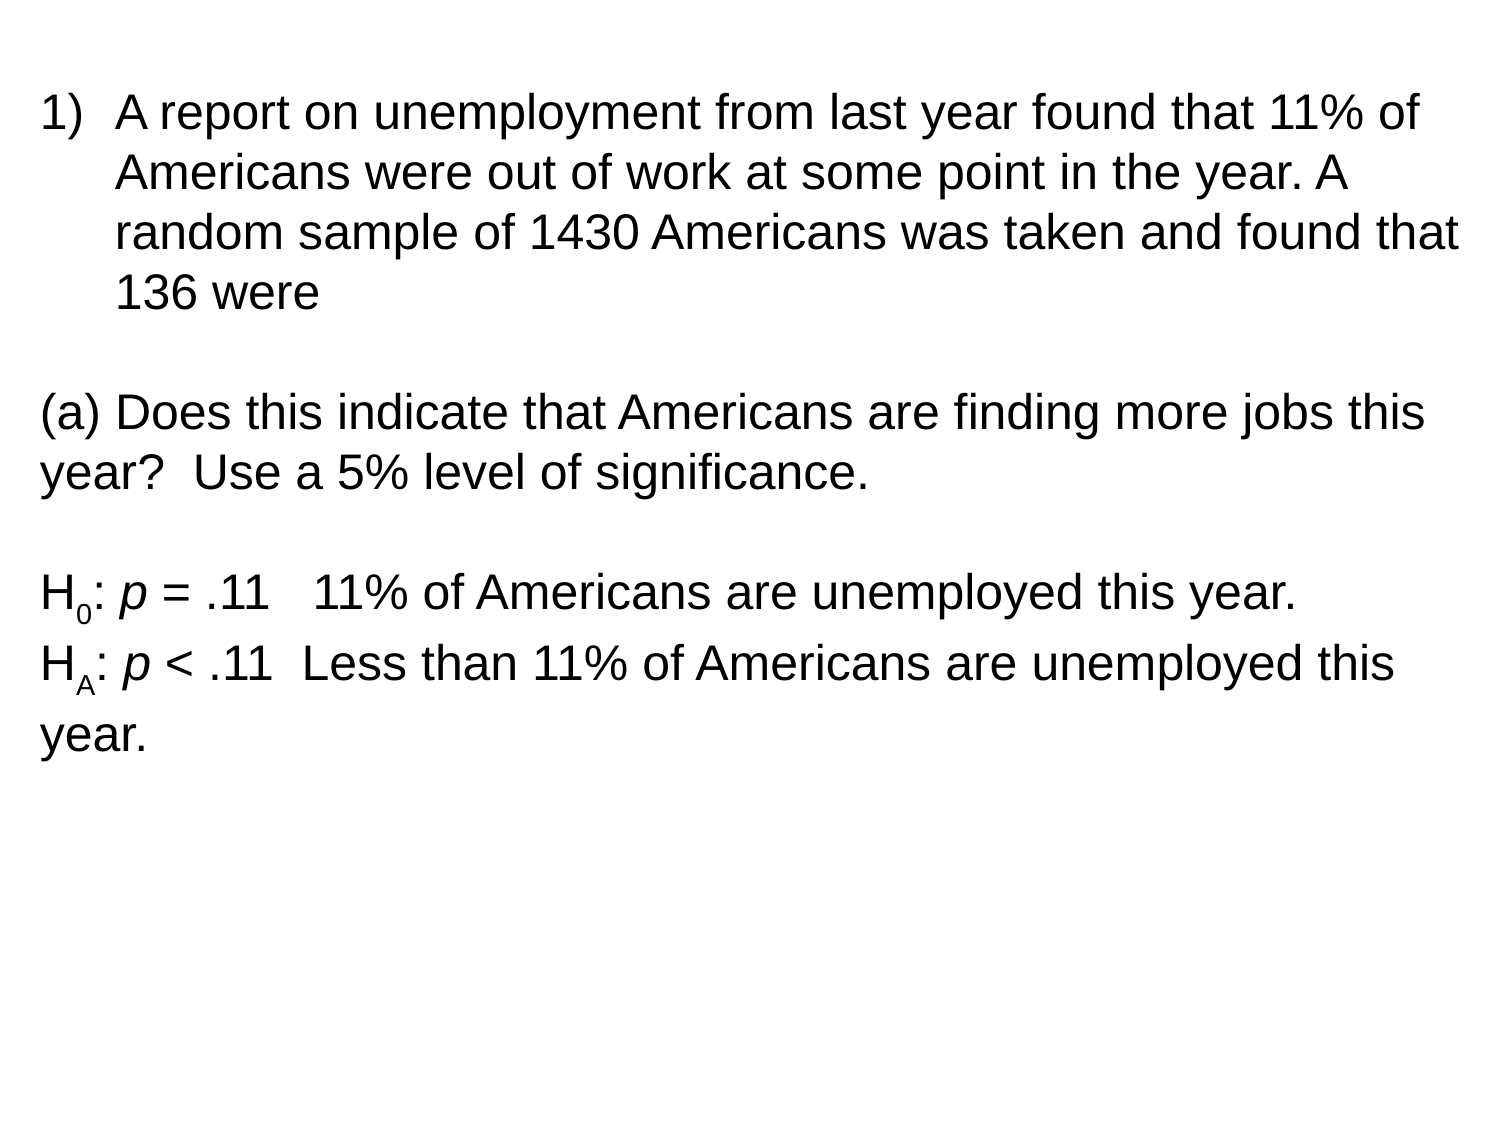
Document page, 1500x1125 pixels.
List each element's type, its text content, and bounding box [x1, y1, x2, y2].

text_box A report on unemployment from last year found that 11% of Americans were out of work at some point in the year. A random sample of 1430 Americans was taken and found that 136 were (a) Does this indicate that Americans are finding more jobs this year? Use a 5% level of significance. H0: p = .11 11% of Americans are unemployed this year. HA: p < .11 Less than 11% of Americans are unemployed this year. [24, 72, 1488, 890]
